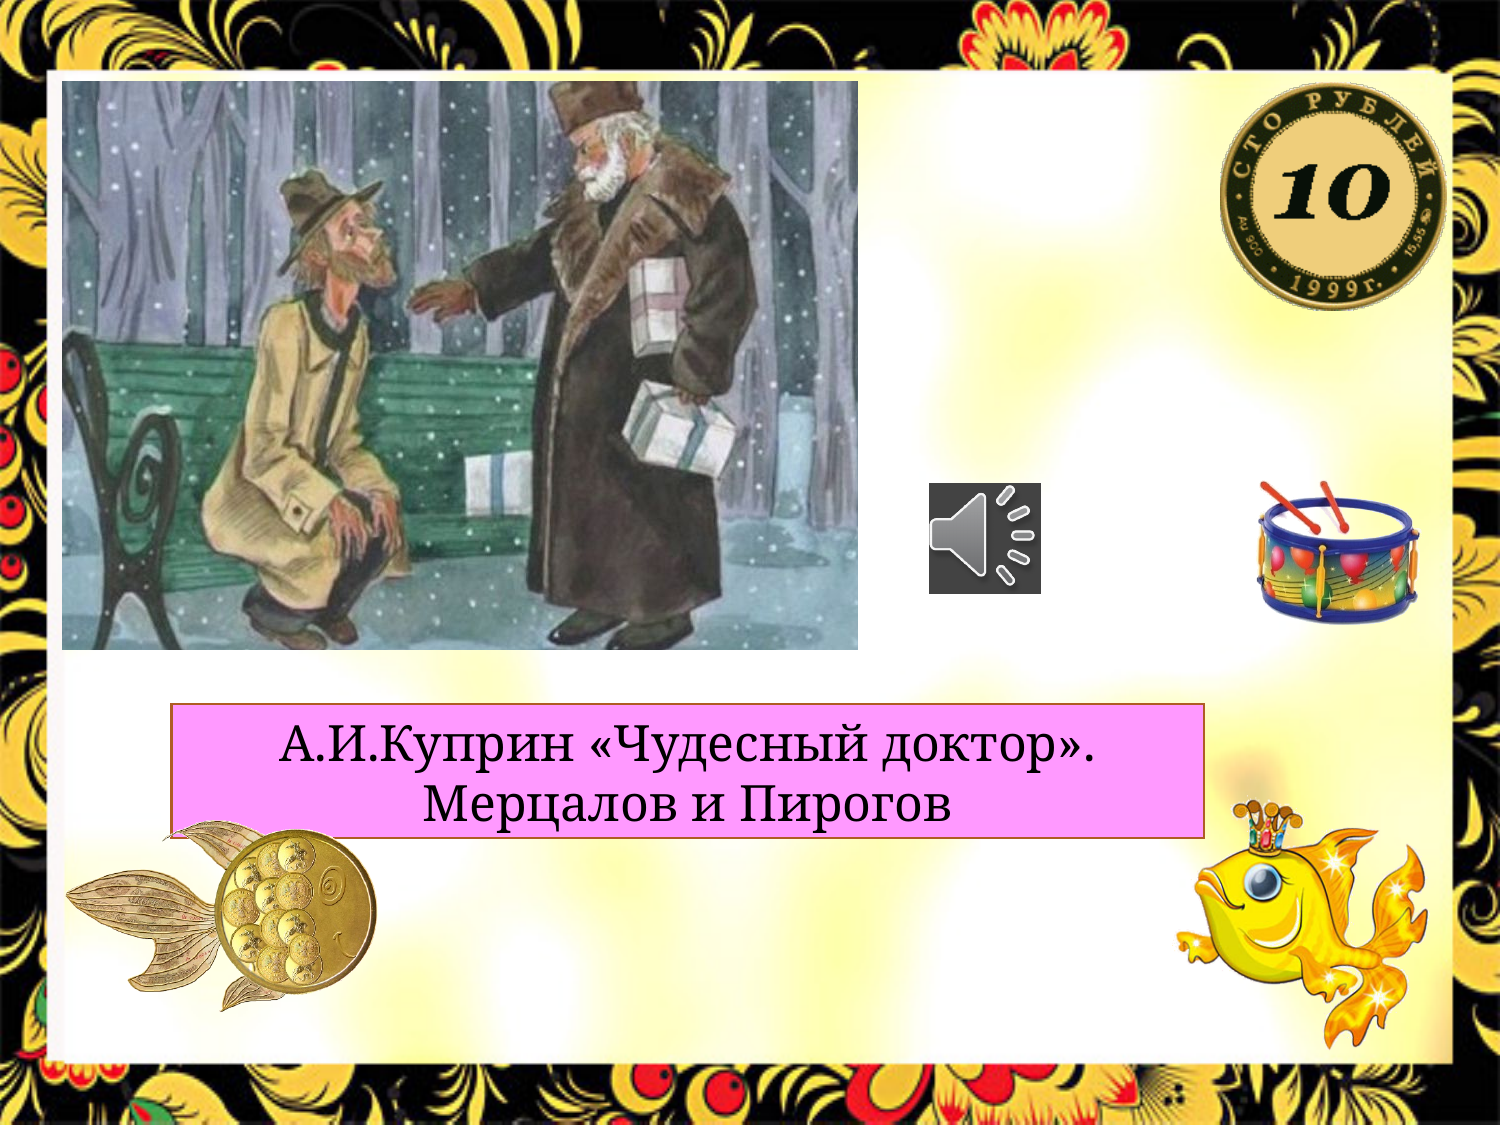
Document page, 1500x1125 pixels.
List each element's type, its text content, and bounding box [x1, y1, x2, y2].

text_box А.И.Куприн «Чудесный доктор». Мерцалов и Пирогов [170, 703, 1205, 839]
picture [0, 0, 1500, 1125]
